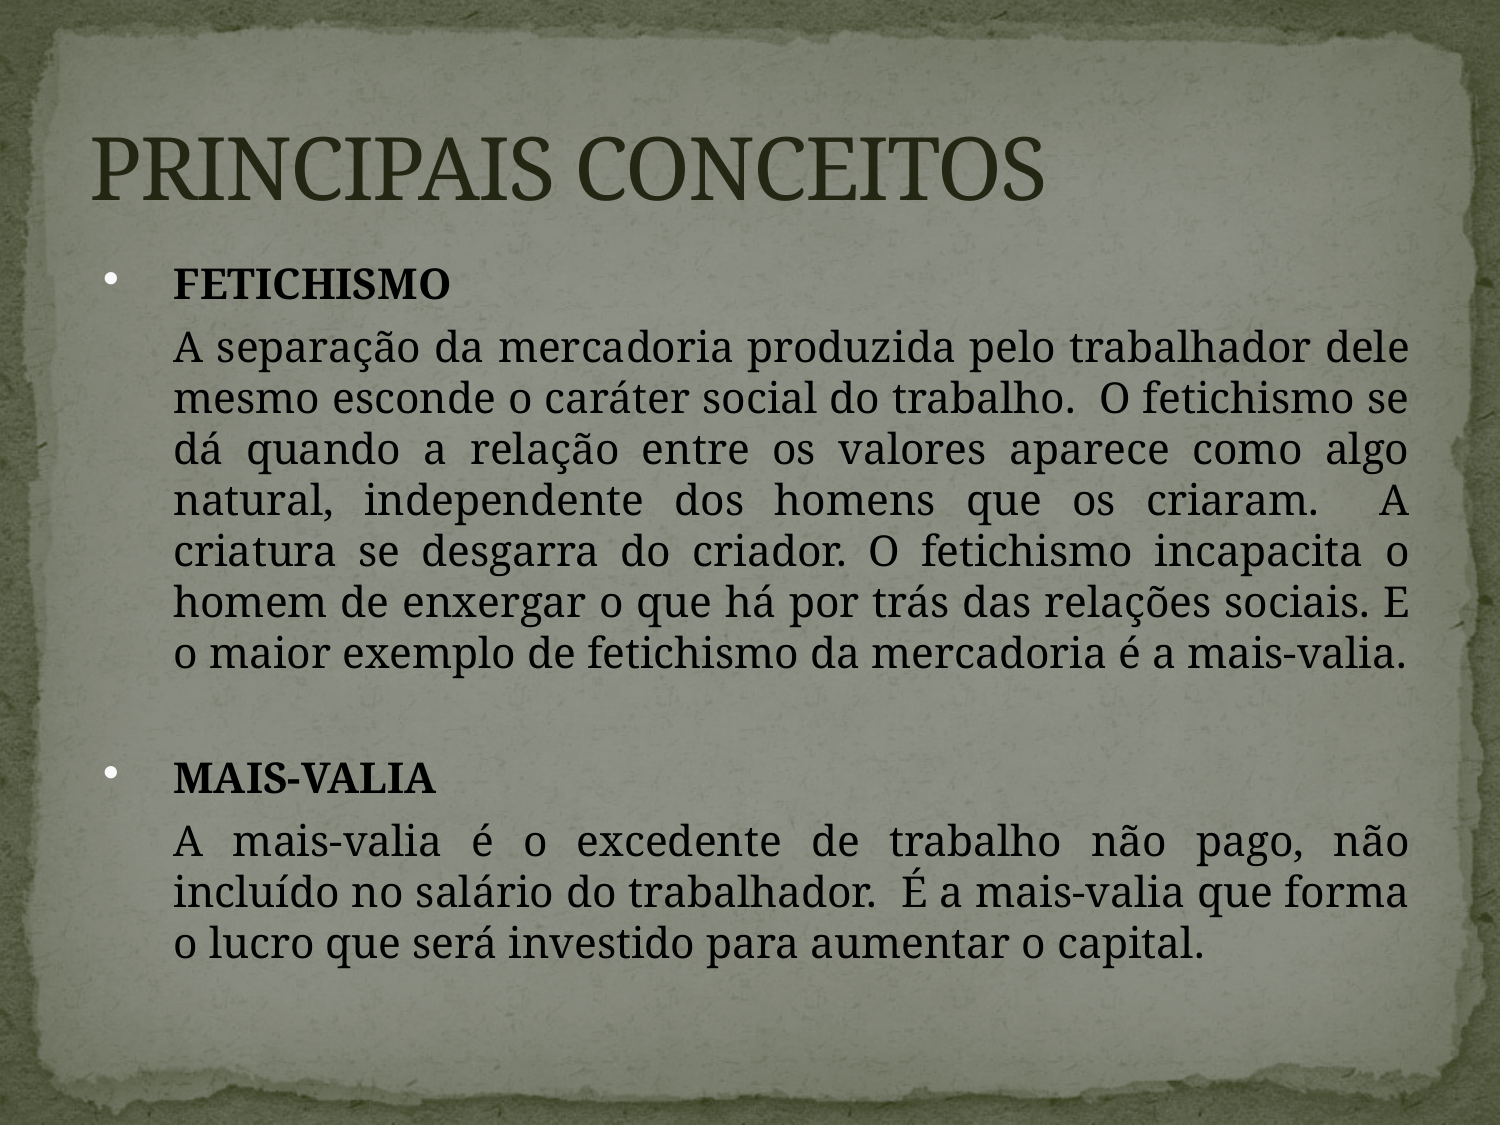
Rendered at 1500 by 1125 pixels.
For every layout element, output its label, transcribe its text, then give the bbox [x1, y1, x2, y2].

list FETICHISMO A separação da mercadoria produzida pelo trabalhador dele mesmo esconde o caráter social do trabalho. O fetichismo se dá quando a relação entre os valores aparece como algo natural, independente dos homens que os criaram. A criatura se desgarra do criador. O fetichismo incapacita o homem de enxergar o que há por trás das relações sociais. E o maior exemplo de fetichismo da mercadoria é a mais-valia. MAIS-VALIA A mais-valia é o excedente de trabalho não pago, não incluído no salário do trabalhador. É a mais-valia que forma o lucro que será investido para aumentar o capital. [75, 249, 1425, 1000]
title PRINCIPAIS CONCEITOS [74, 24, 1425, 225]
